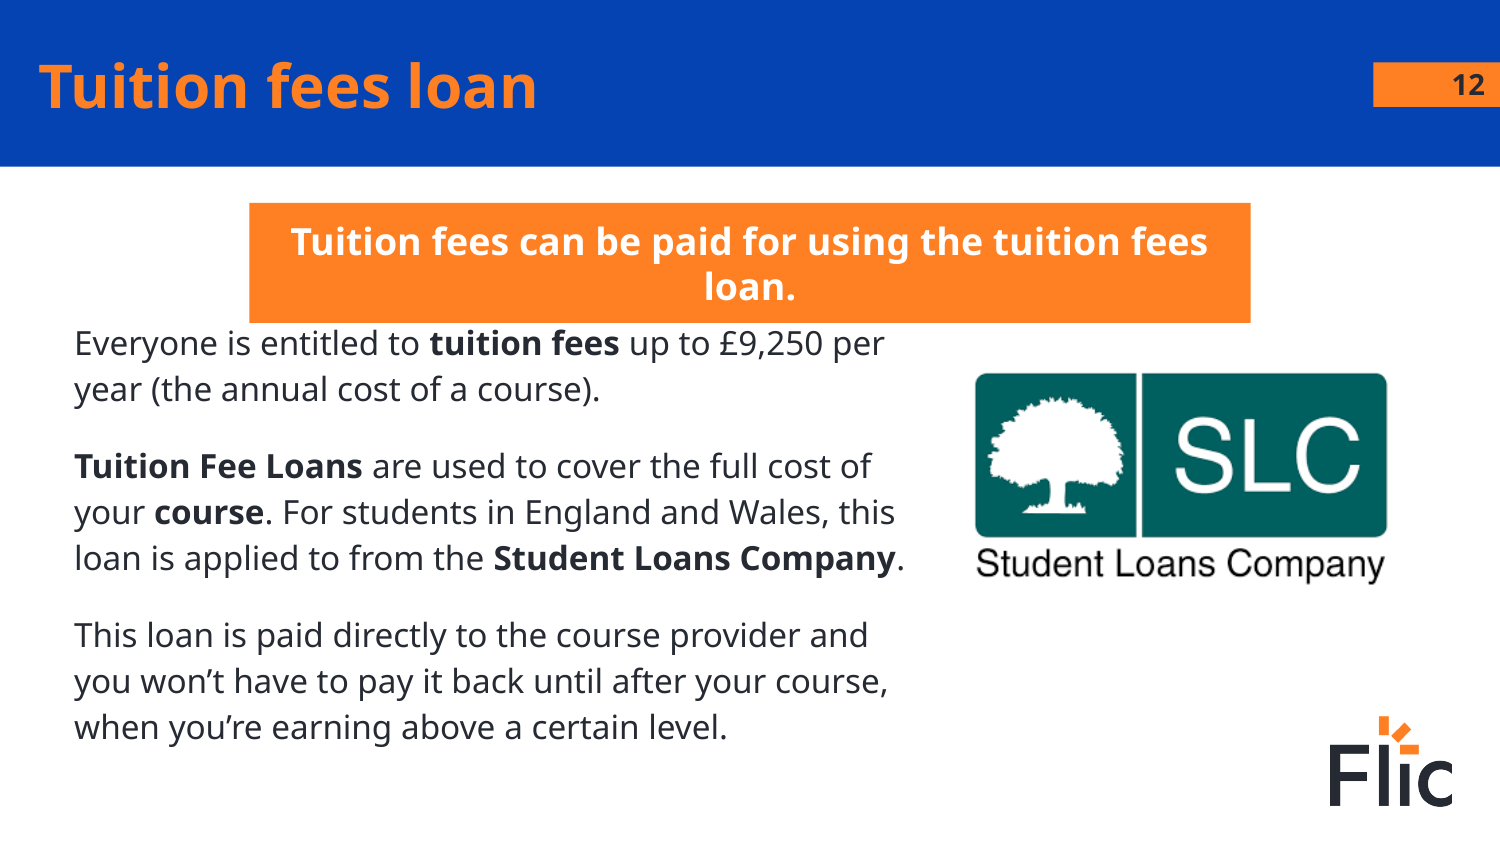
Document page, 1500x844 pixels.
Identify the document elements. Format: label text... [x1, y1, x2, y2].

text_box Tuition fees can be paid for using the tuition fees loan. [249, 202, 1251, 323]
text_box [81, 188, 950, 293]
text_box Everyone is entitled to tuition fees up to £9,250 per year (the annual cost of a course). Tuition Fee Loans are used to cover the full cost of your course. For students in England and Wales, this loan is applied to from the Student Loans Company. This loan is paid directly to the course provider and you won’t have to pay it back until after your course, when you’re earning above a certain level. [59, 301, 927, 761]
title Tuition fees loan [23, 41, 959, 127]
picture [1330, 716, 1452, 807]
slide_number 12 [1373, 58, 1500, 110]
picture [973, 371, 1389, 591]
